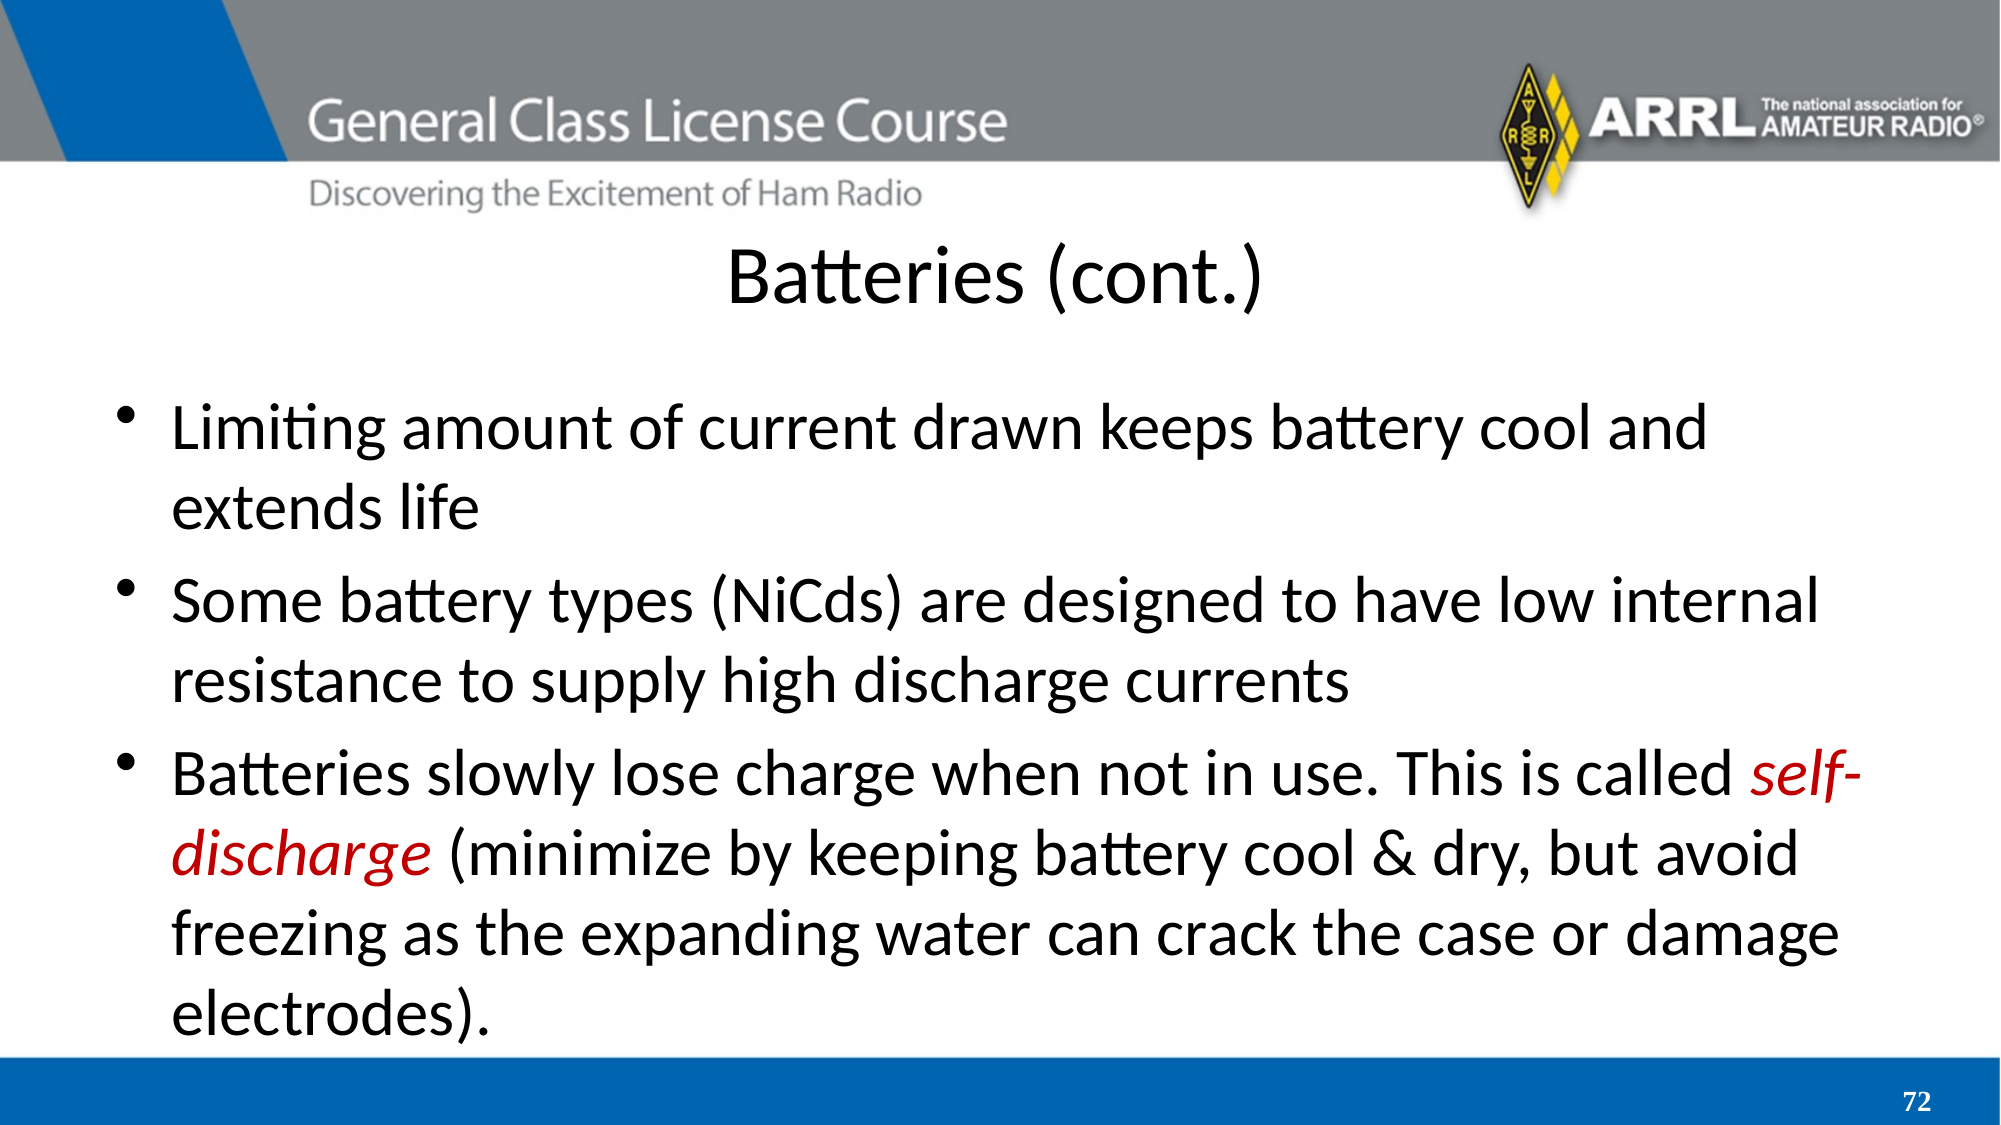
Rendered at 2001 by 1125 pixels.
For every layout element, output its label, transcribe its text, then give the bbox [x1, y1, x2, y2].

list Limiting amount of current drawn keeps battery cool and extends life Some battery types (NiCds) are designed to have low internal resistance to supply high discharge currents Batteries slowly lose charge when not in use. This is called self-discharge (minimize by keeping battery cool & dry, but avoid freezing as the expanding water can crack the case or damage electrodes). [99, 375, 1900, 1050]
title Batteries (cont.) [96, 212, 1897, 356]
picture [0, 0, 2001, 1125]
